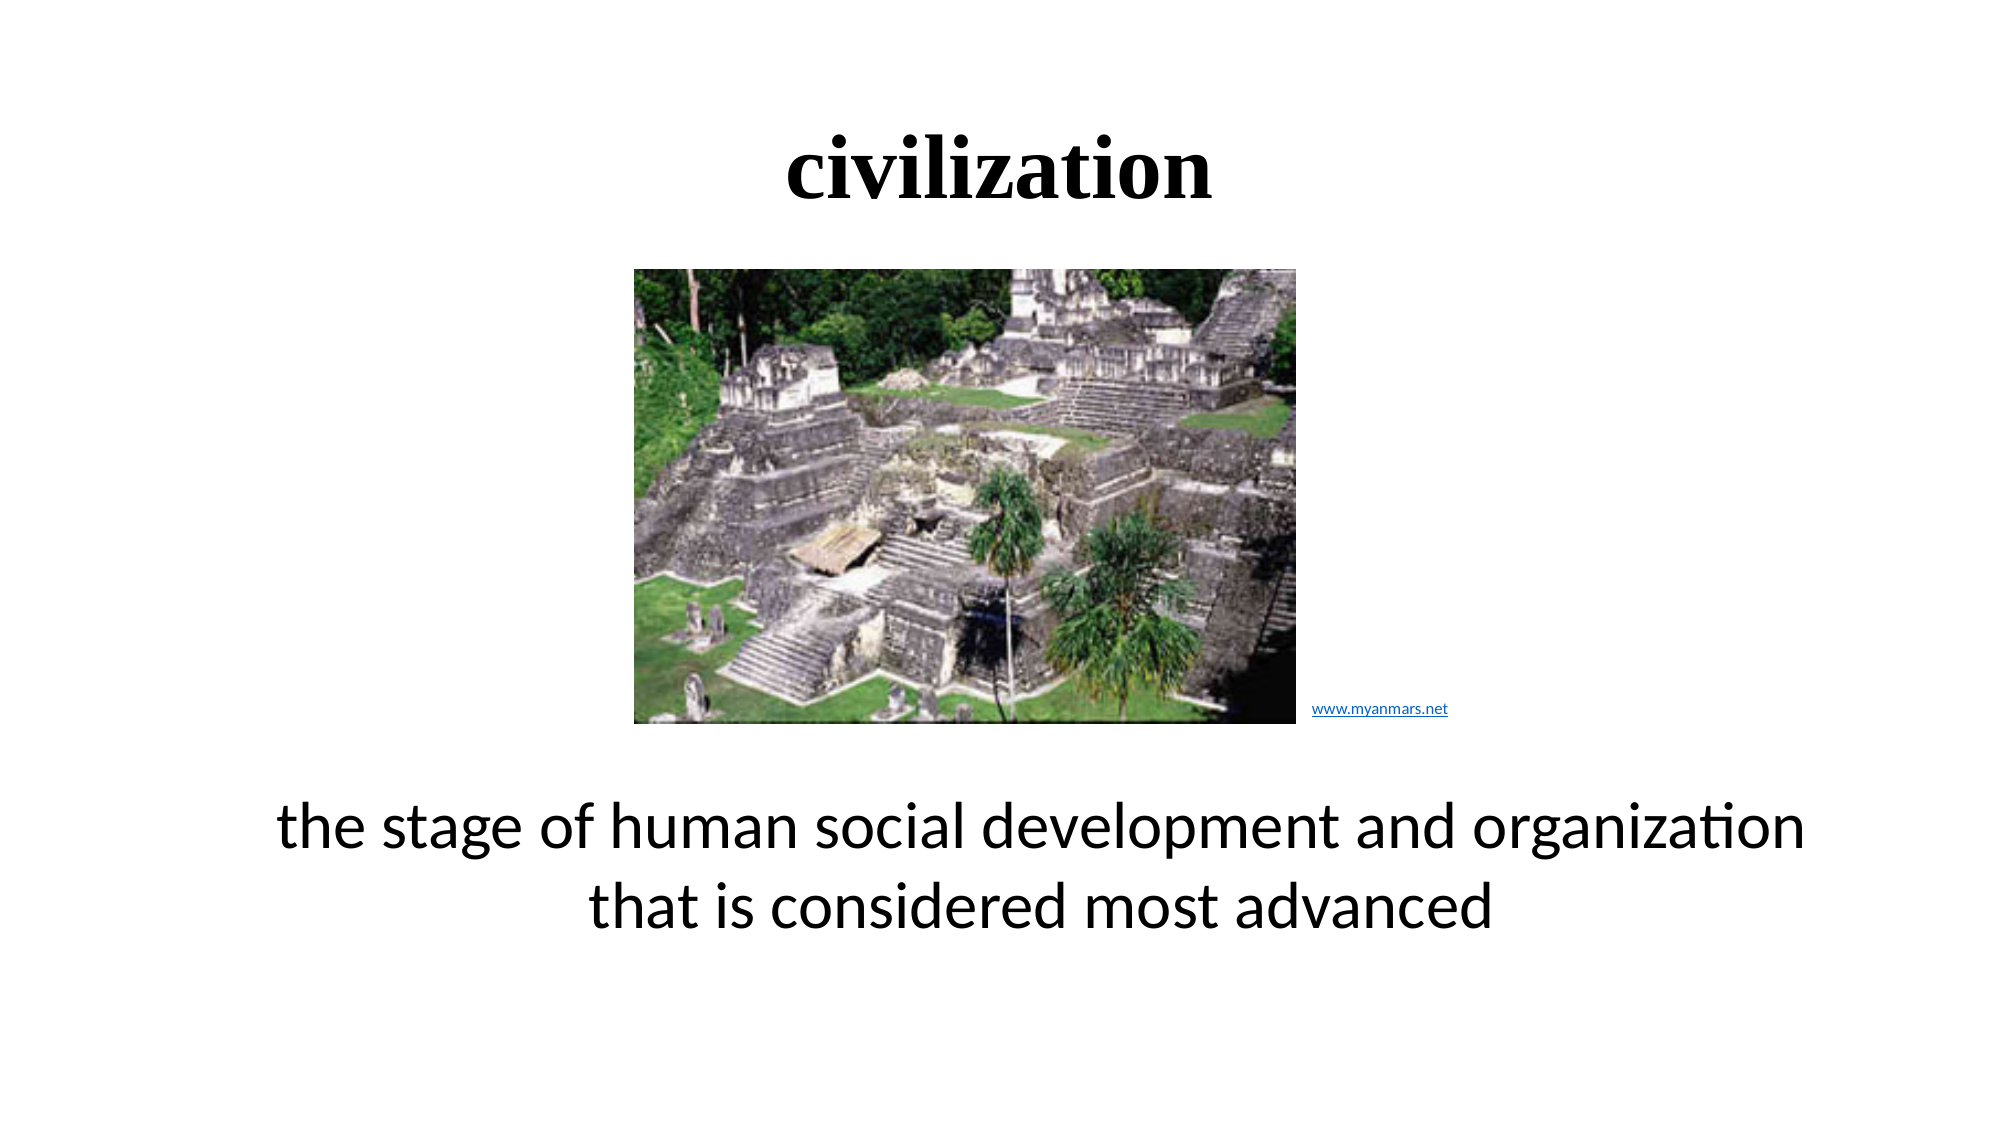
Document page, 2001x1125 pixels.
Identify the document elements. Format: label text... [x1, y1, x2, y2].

text_box www.myanmars.net [1297, 690, 1573, 726]
text_box the stage of human social development and organization that is considered most advanced [217, 774, 1866, 950]
title civilization [137, 59, 1863, 278]
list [634, 269, 1296, 724]
